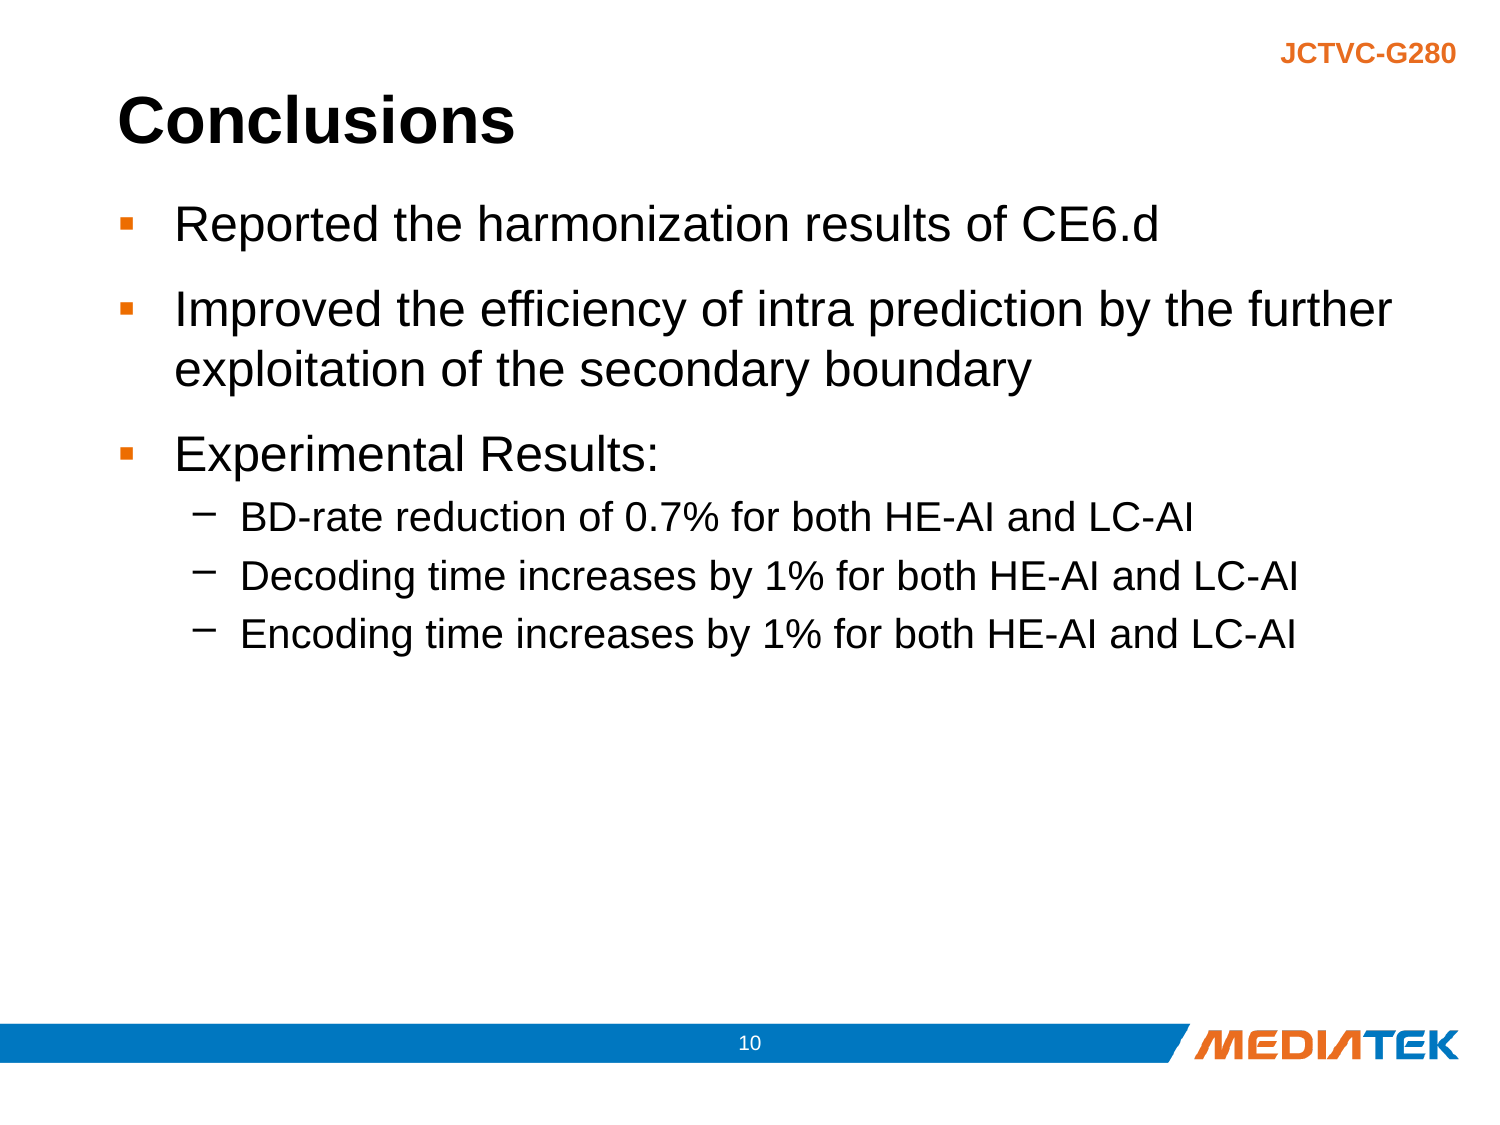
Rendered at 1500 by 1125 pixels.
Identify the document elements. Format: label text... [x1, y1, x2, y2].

picture [789, 1023, 1459, 1063]
title Conclusions [101, 62, 1425, 172]
picture [0, 1023, 711, 1063]
slide_number 9 [711, 1022, 789, 1090]
list Reported the harmonization results of CE6.d Improved the efficiency of intra prediction by the further exploitation of the secondary boundary Experimental Results: BD-rate reduction of 0.7% for both HE-AI and LC-AI Decoding time increases by 1% for both HE-AI and LC-AI Encoding time increases by 1% for both HE-AI and LC-AI [102, 184, 1425, 998]
